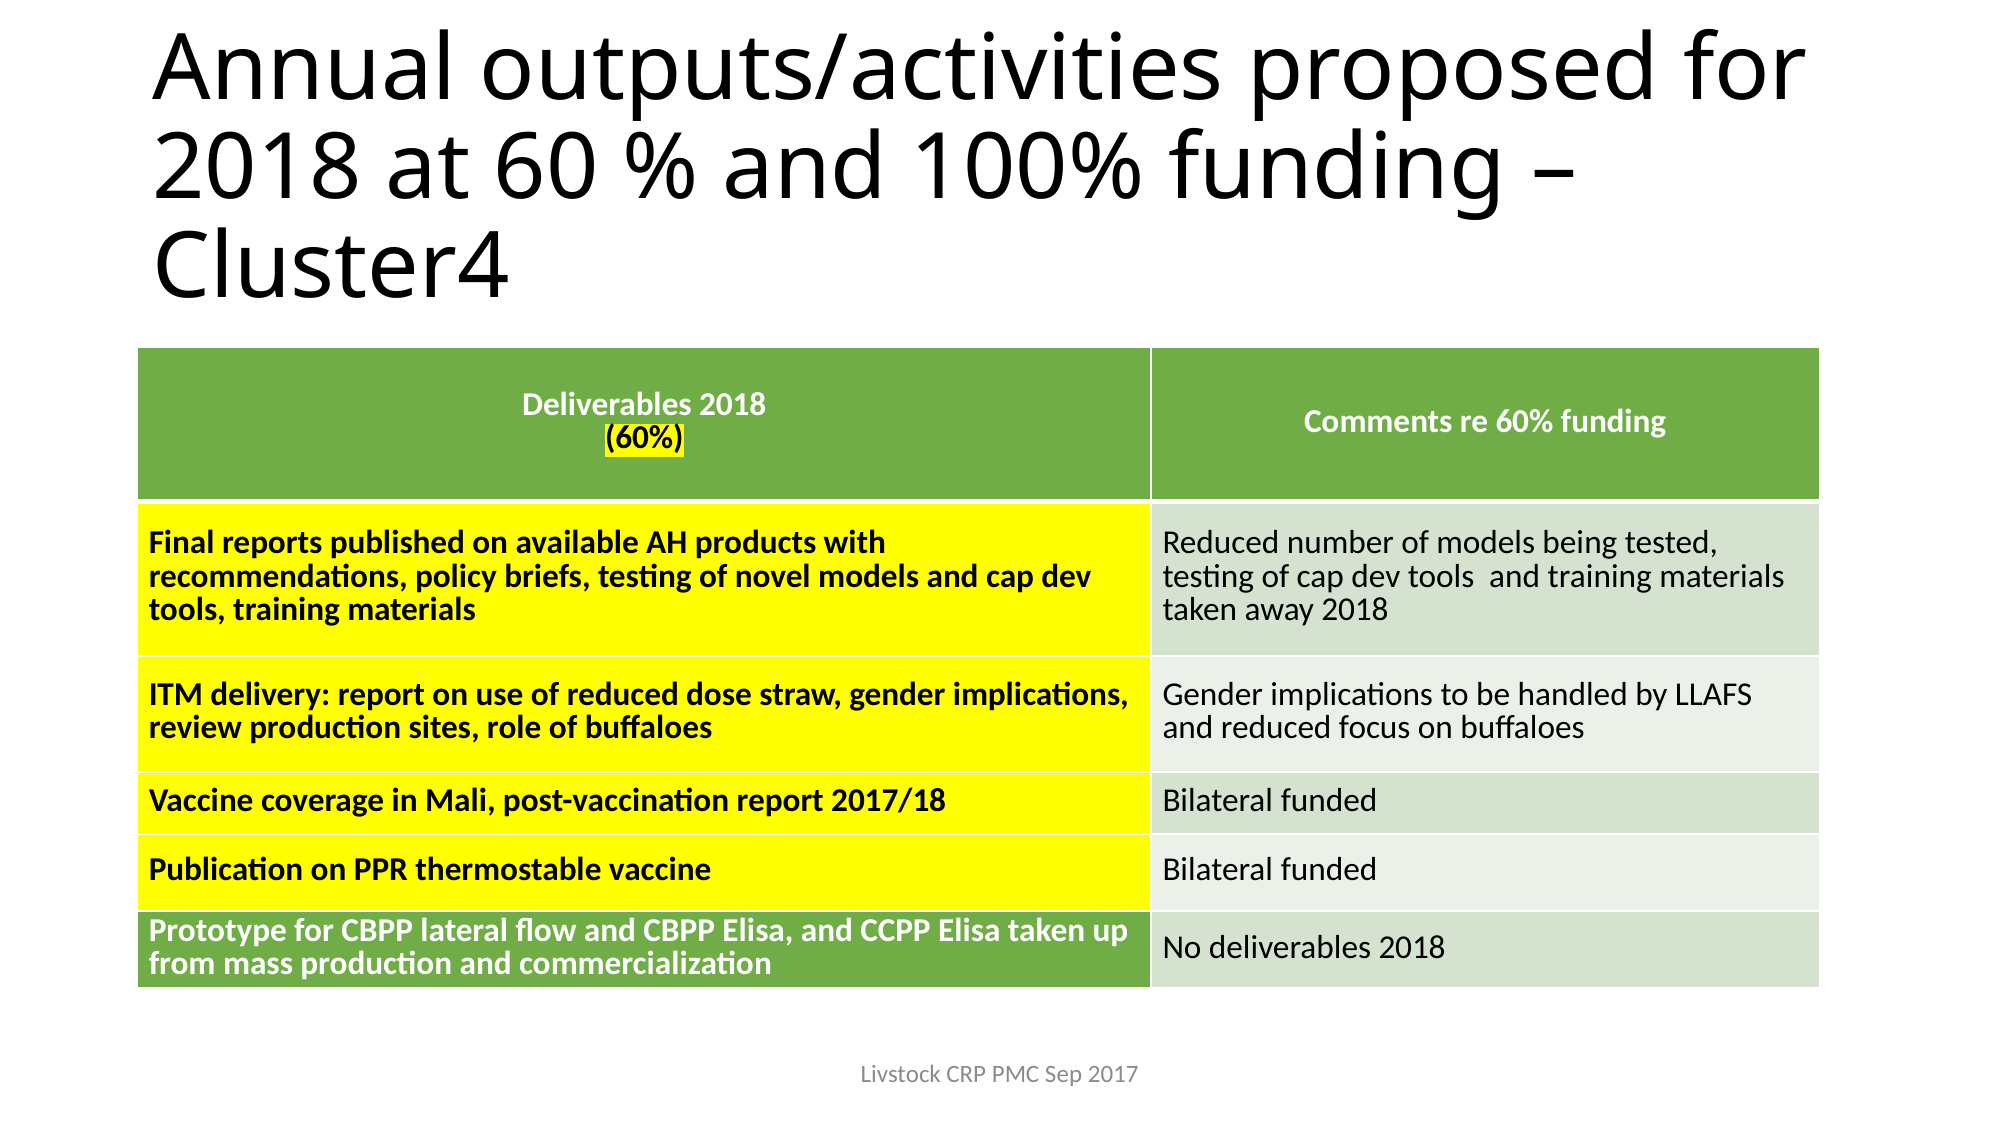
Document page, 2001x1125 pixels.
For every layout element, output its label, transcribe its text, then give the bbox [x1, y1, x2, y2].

list [137, 299, 1863, 1014]
table_cell Vaccine coverage in Mali, post-vaccination report 2017/18 [138, 773, 1150, 833]
title Annual outputs/activities proposed for 2018 at 60 % and 100% funding – Cluster4 [137, 59, 1863, 278]
table_cell Reduced number of models being tested, testing of cap dev tools and training materials taken away 2018 [1152, 504, 1819, 655]
table_cell Bilateral funded [1152, 835, 1819, 910]
table_header Deliverables 2018 (60%) [138, 348, 1150, 499]
table_header Comments re 60% funding [1152, 348, 1819, 499]
table_cell Gender implications to be handled by LLAFS and reduced focus on buffaloes [1152, 657, 1819, 771]
table_cell Publication on PPR thermostable vaccine [138, 835, 1150, 910]
table_cell Prototype for CBPP lateral flow and CBPP Elisa, and CCPP Elisa taken up from mass production and commercialization [138, 912, 1150, 987]
footer Livstock CRP PMC Sep 2017 [662, 1042, 1338, 1103]
table_cell No deliverables 2018 [1152, 912, 1819, 987]
table_cell Bilateral funded [1152, 773, 1819, 833]
table_cell Final reports published on available AH products with recommendations, policy briefs, testing of novel models and cap dev tools, training materials [138, 504, 1150, 655]
table_cell ITM delivery: report on use of reduced dose straw, gender implications, review production sites, role of buffaloes [138, 657, 1150, 771]
